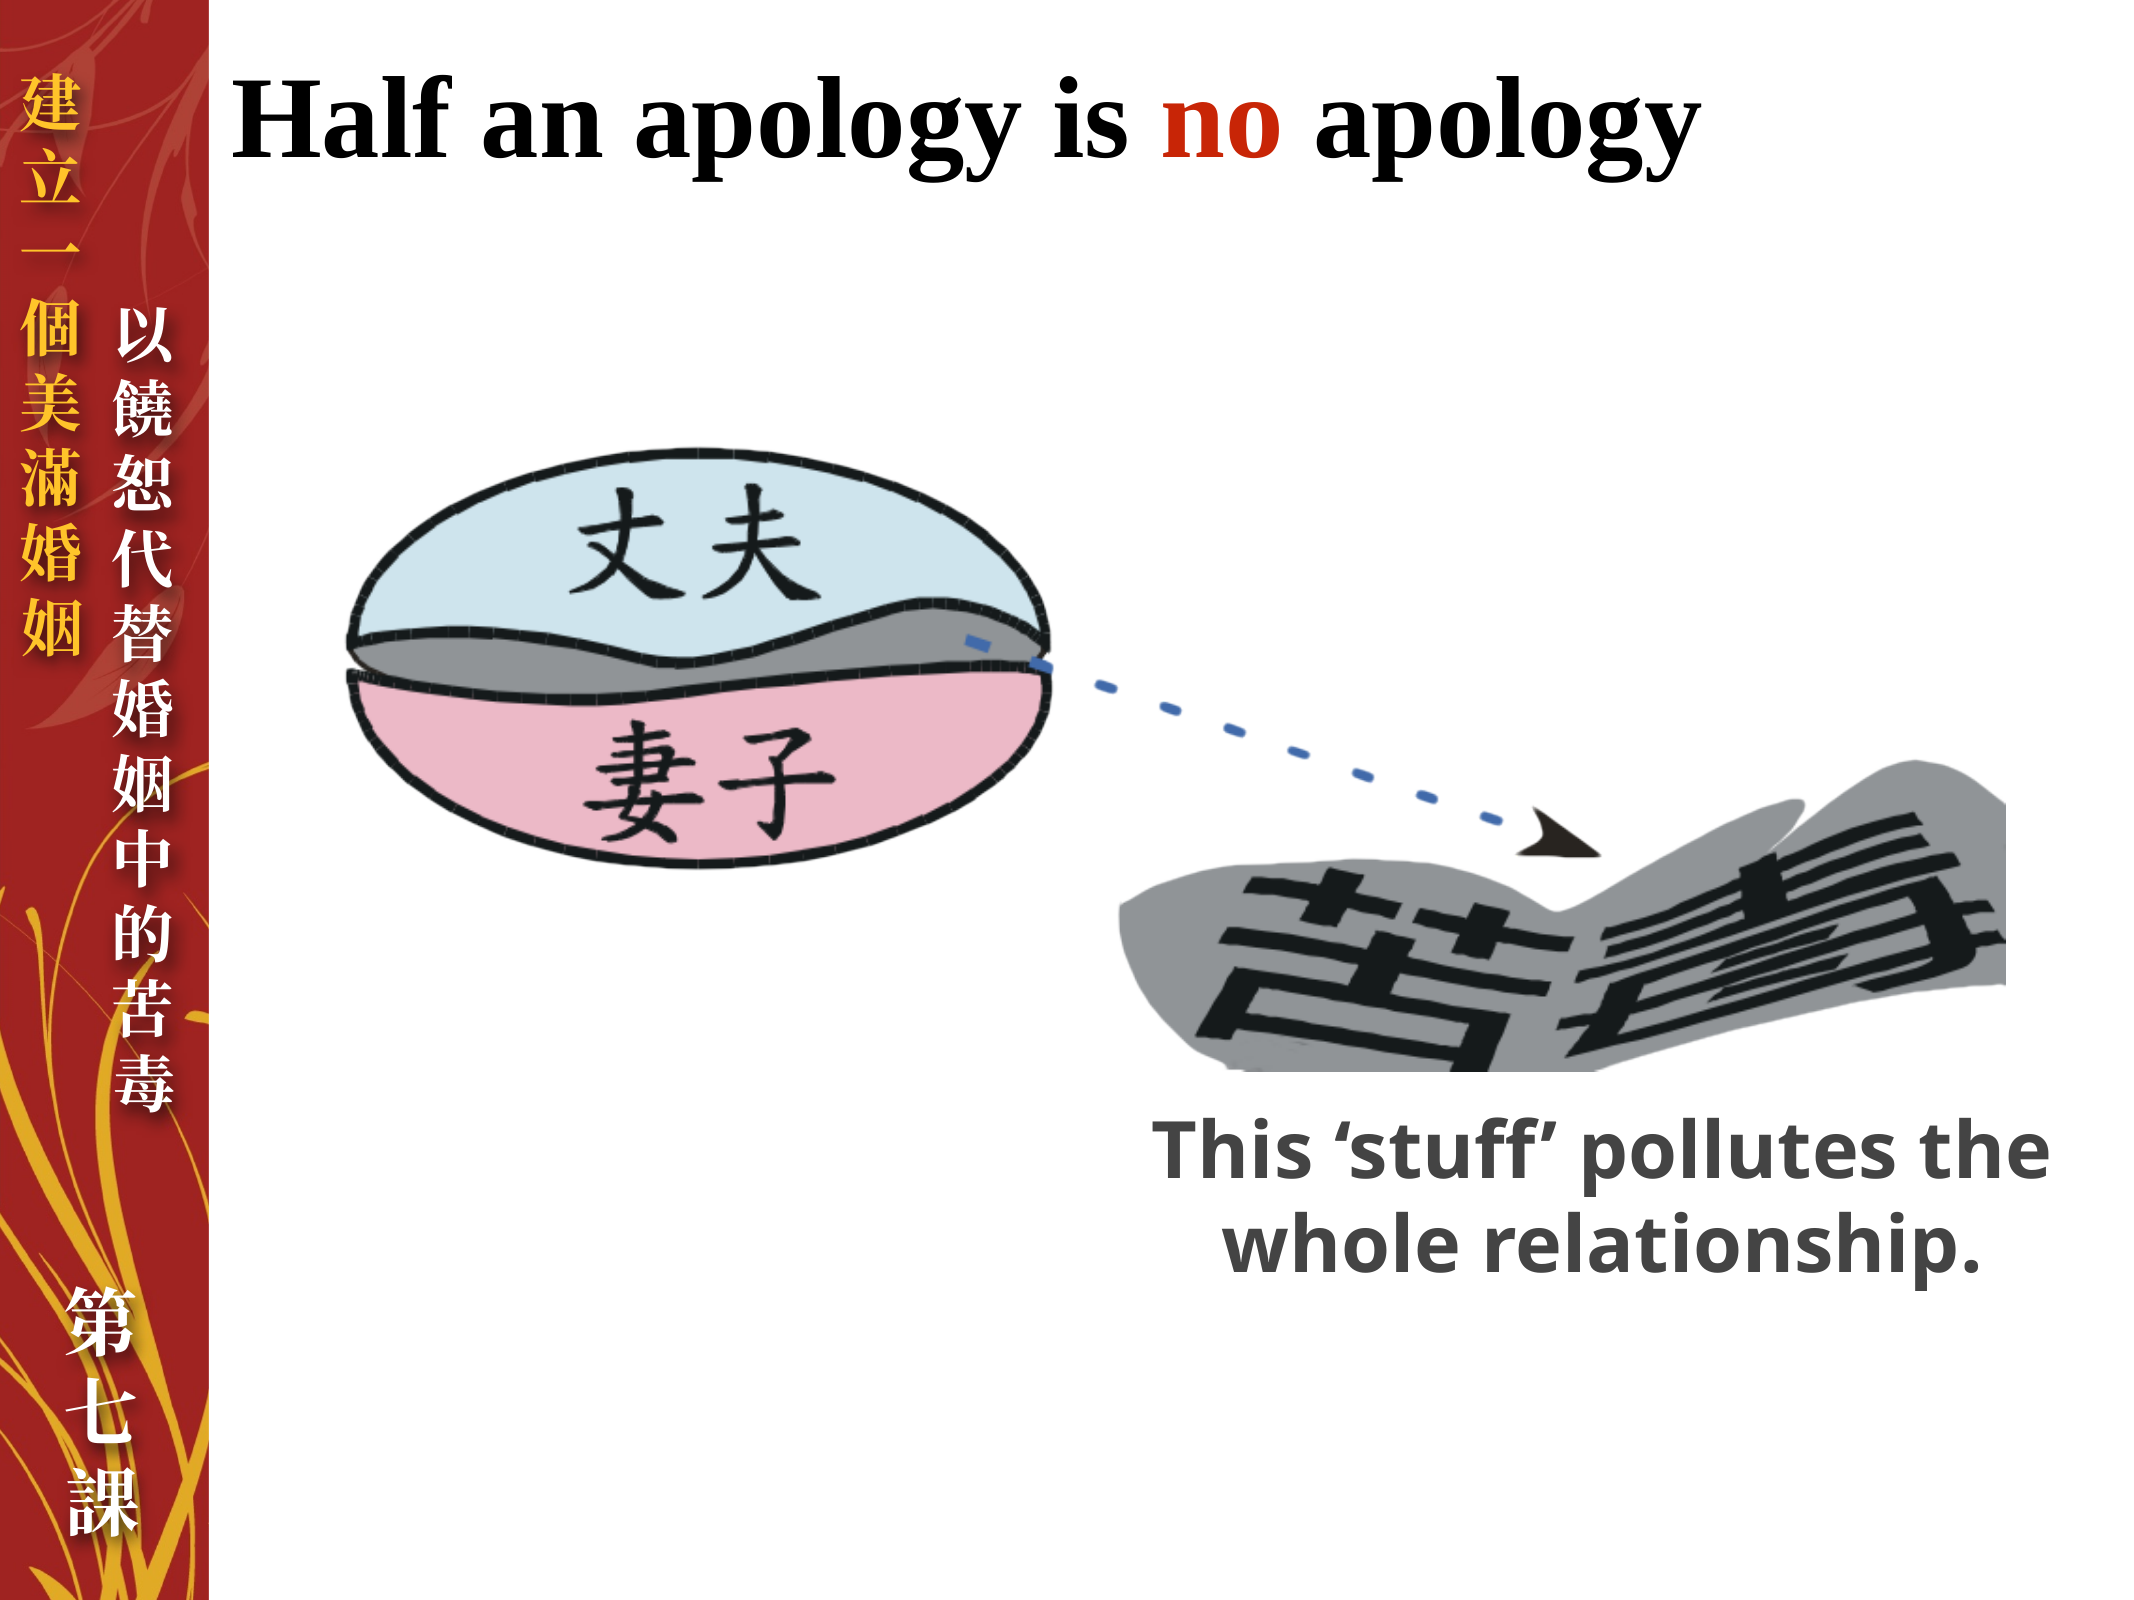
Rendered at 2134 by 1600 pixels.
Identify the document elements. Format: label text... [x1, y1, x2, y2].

picture [341, 438, 2006, 1072]
picture [0, 0, 208, 1600]
title Half an apology is no apology [230, 1, 2033, 222]
text_box This ‘stuff’ pollutes the whole relationship. [1138, 1092, 2067, 1297]
